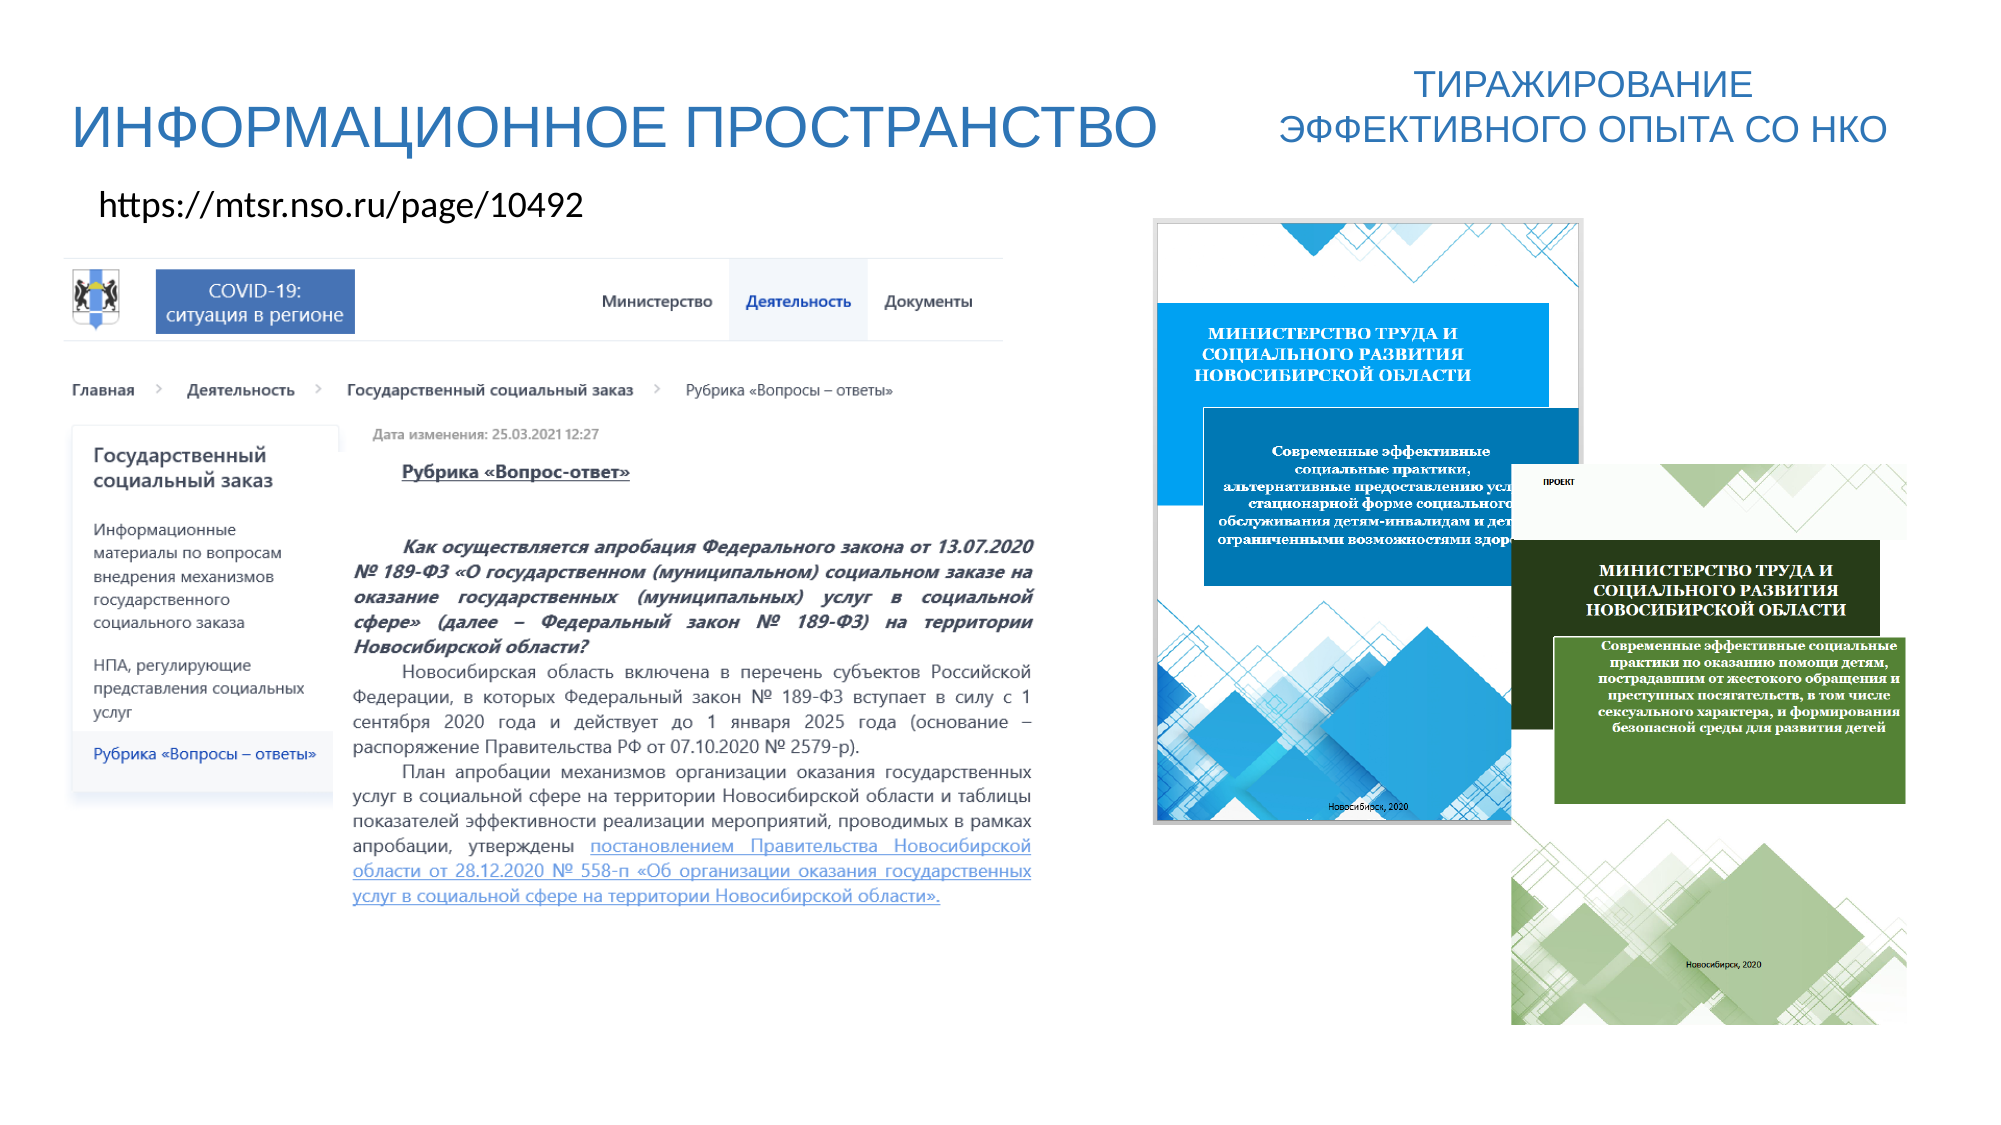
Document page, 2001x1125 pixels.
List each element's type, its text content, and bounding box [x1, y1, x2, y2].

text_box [49, 81, 1181, 913]
picture [1425, 370, 1430, 380]
picture [1324, 538, 1332, 543]
picture [1315, 370, 1323, 380]
picture [1363, 450, 1373, 455]
picture [1415, 520, 1424, 525]
picture [1152, 218, 1584, 825]
picture [1363, 498, 1373, 510]
picture [1264, 350, 1275, 359]
text_box ТИРАЖИРОВАНИЕ ЭФФЕКТИВНОГО ОПЫТА СО НКО [1247, 52, 1920, 158]
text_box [1511, 464, 1907, 1025]
picture [1375, 349, 1380, 359]
